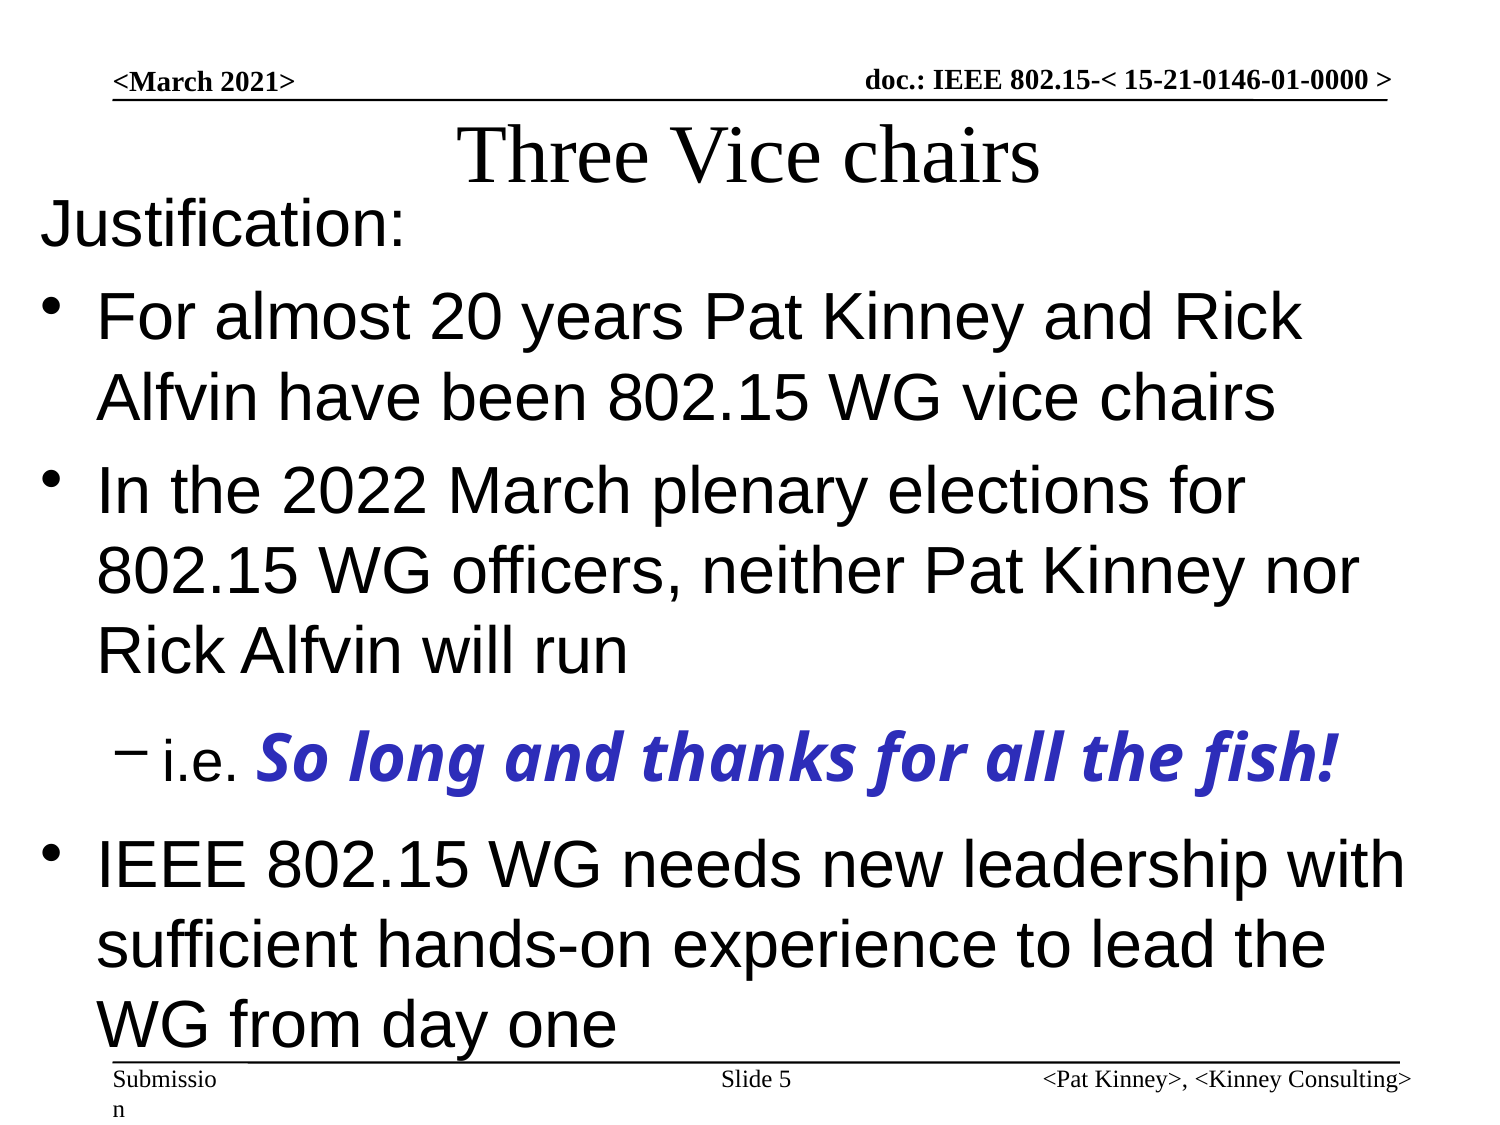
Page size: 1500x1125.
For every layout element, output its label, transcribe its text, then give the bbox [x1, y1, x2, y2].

slide_number Slide 5 [712, 1062, 800, 1093]
list Justification: For almost 20 years Pat Kinney and Rick Alfvin have been 802.15 WG vice chairs In the 2022 March plenary elections for 802.15 WG officers, neither Pat Kinney nor Rick Alfvin will run i.e. So long and thanks for all the fish! IEEE 802.15 WG needs new leadership with sufficient hands-on experience to lead the WG from day one [25, 172, 1425, 1060]
footer <Pat Kinney>, <Kinney Consulting> [900, 1062, 1413, 1093]
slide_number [112, 62, 375, 98]
title Three Vice chairs [112, 61, 1388, 172]
